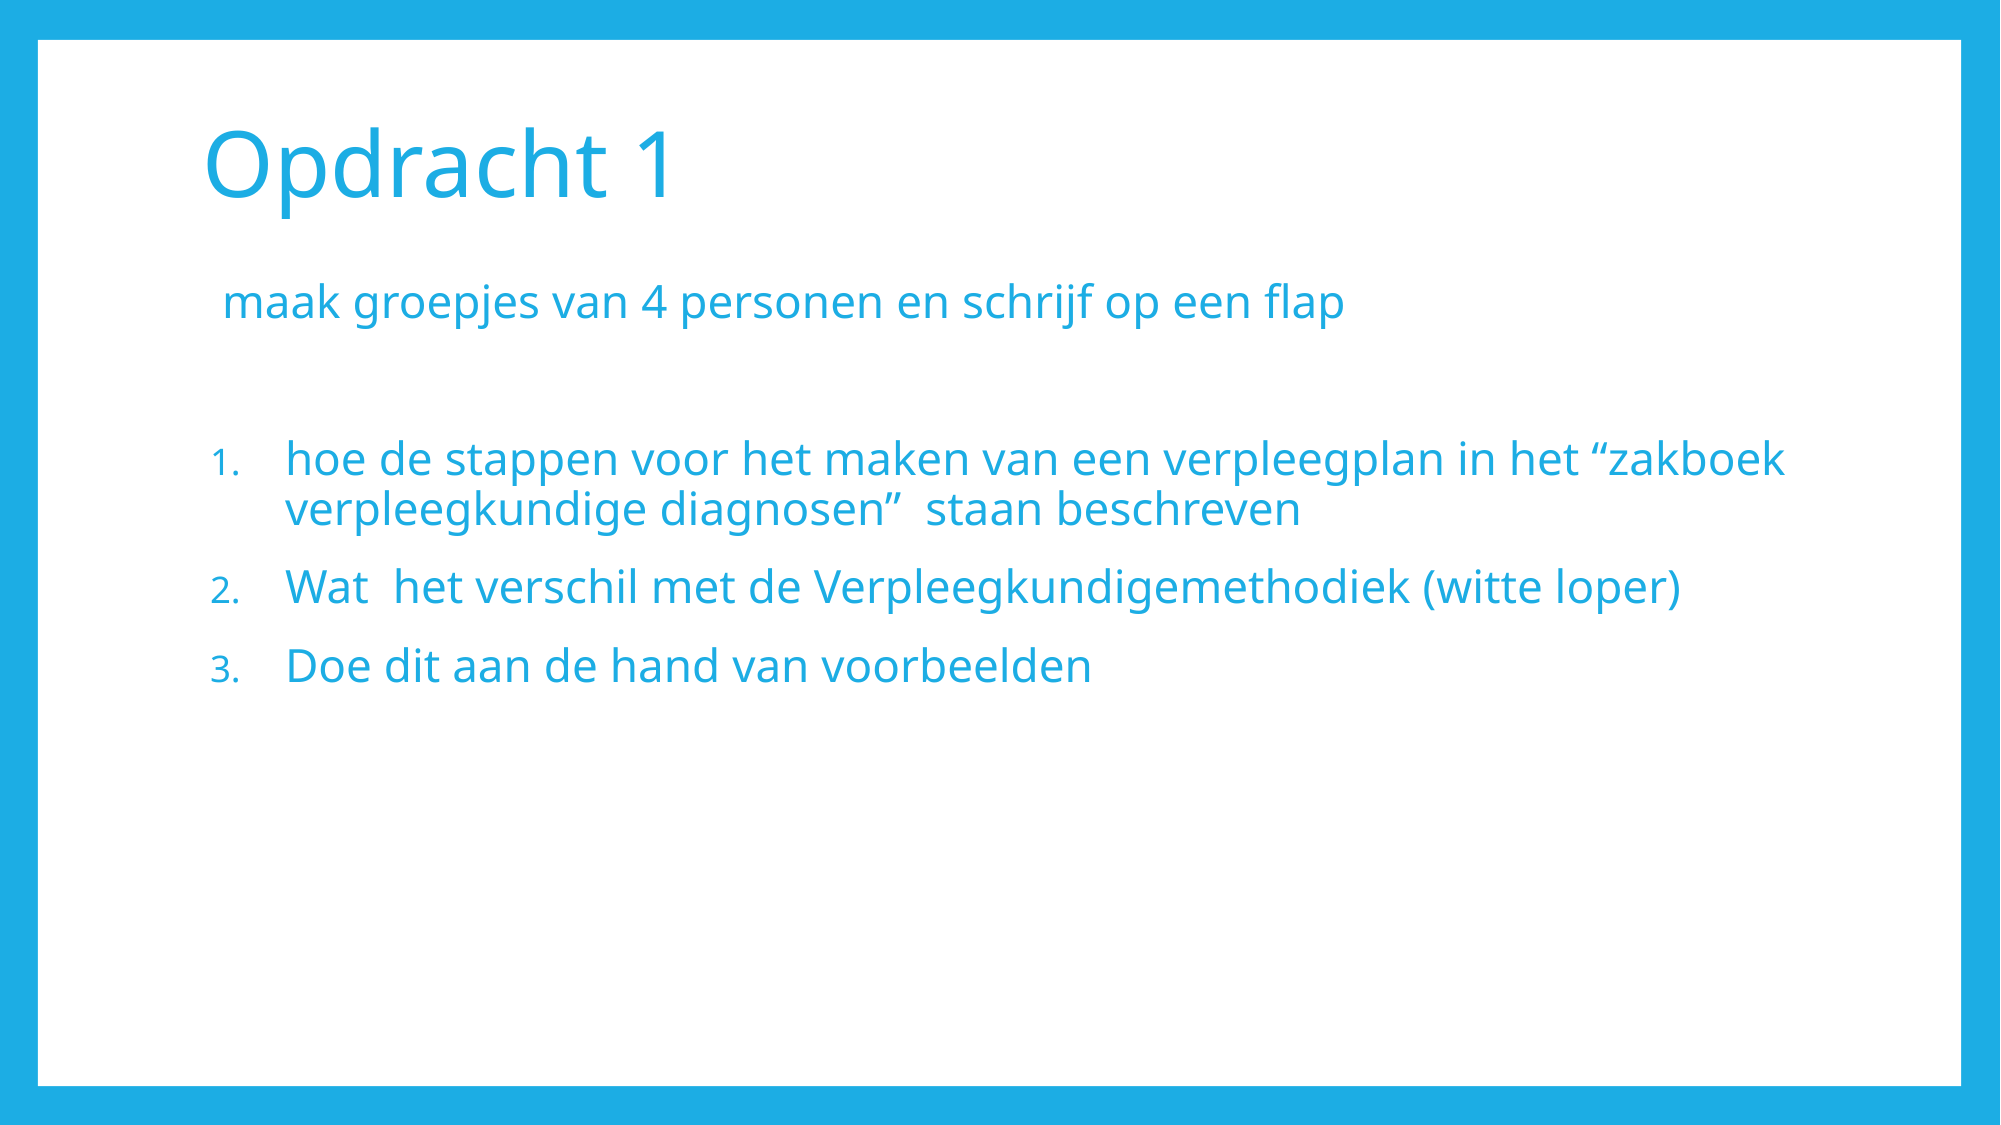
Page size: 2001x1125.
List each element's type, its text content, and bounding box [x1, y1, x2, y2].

title Opdracht 1 [187, 99, 1808, 237]
list maak groepjes van 4 personen en schrijf op een flap hoe de stappen voor het maken van een verpleegplan in het “zakboek verpleegkundige diagnosen” staan beschreven Wat het verschil met de Verpleegkundigemethodiek (witte loper) Doe dit aan de hand van voorbeelden [187, 271, 1808, 1000]
